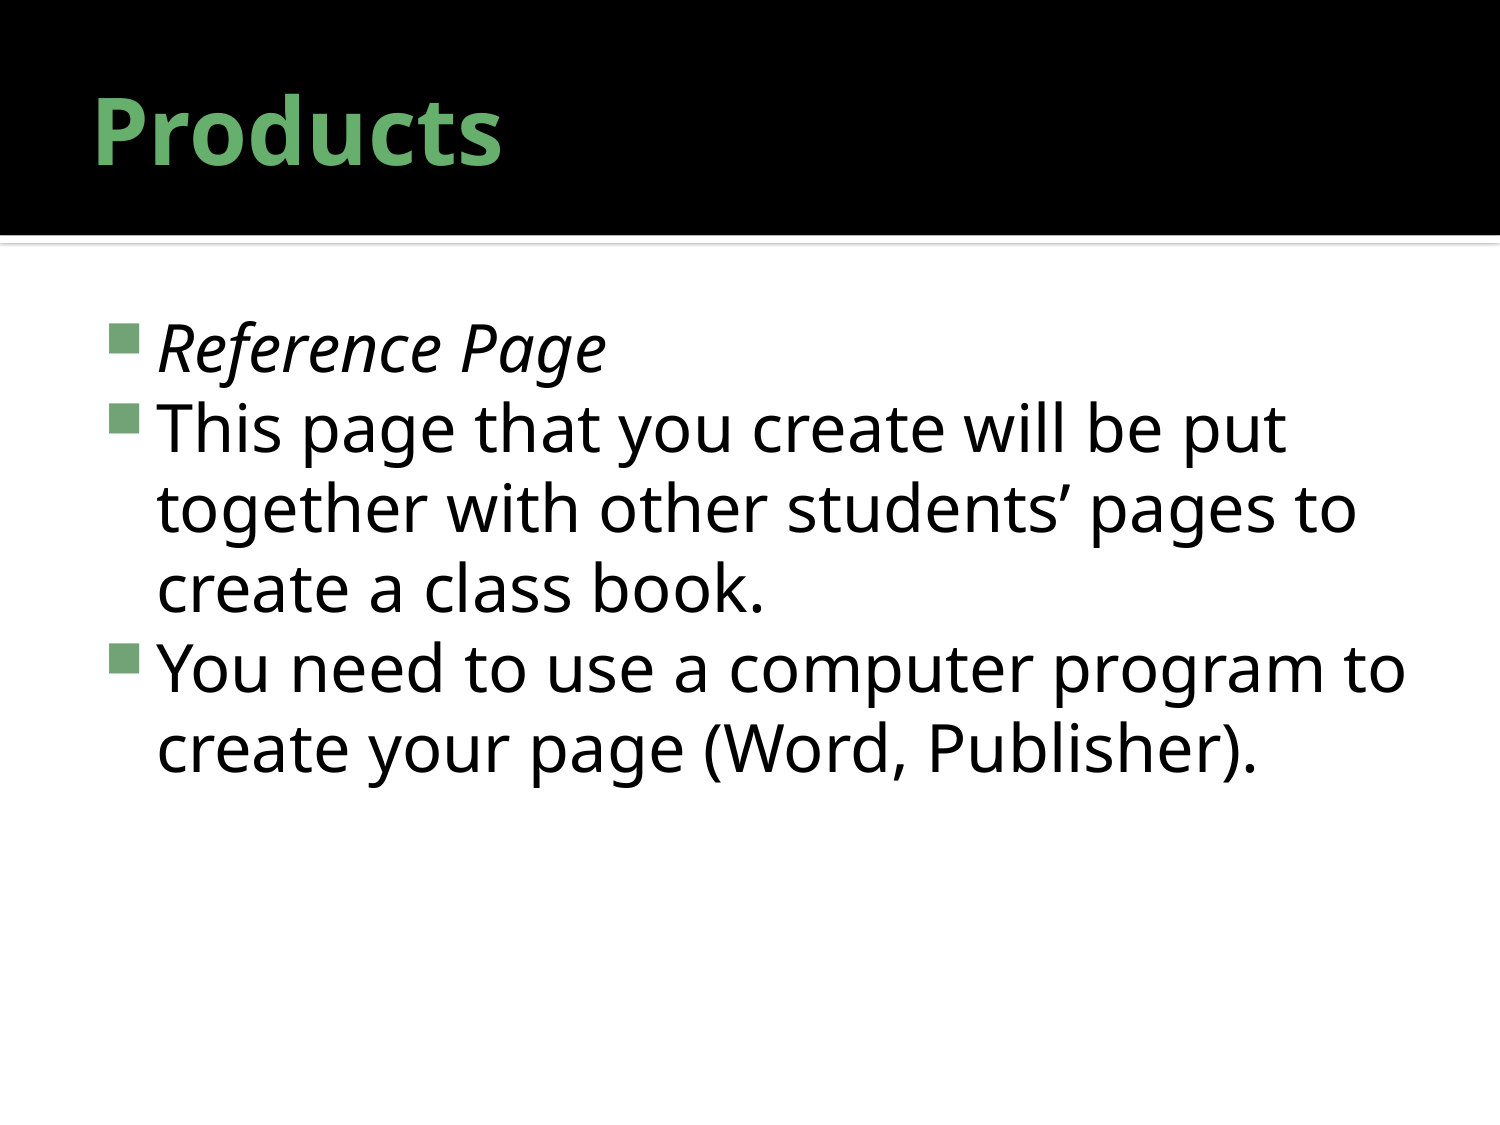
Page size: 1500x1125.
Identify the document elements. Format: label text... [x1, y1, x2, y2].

list Reference Page This page that you create will be put together with other students’ pages to create a class book. You need to use a computer program to create your page (Word, Publisher). [75, 291, 1425, 1050]
title Products [75, 25, 1425, 231]
